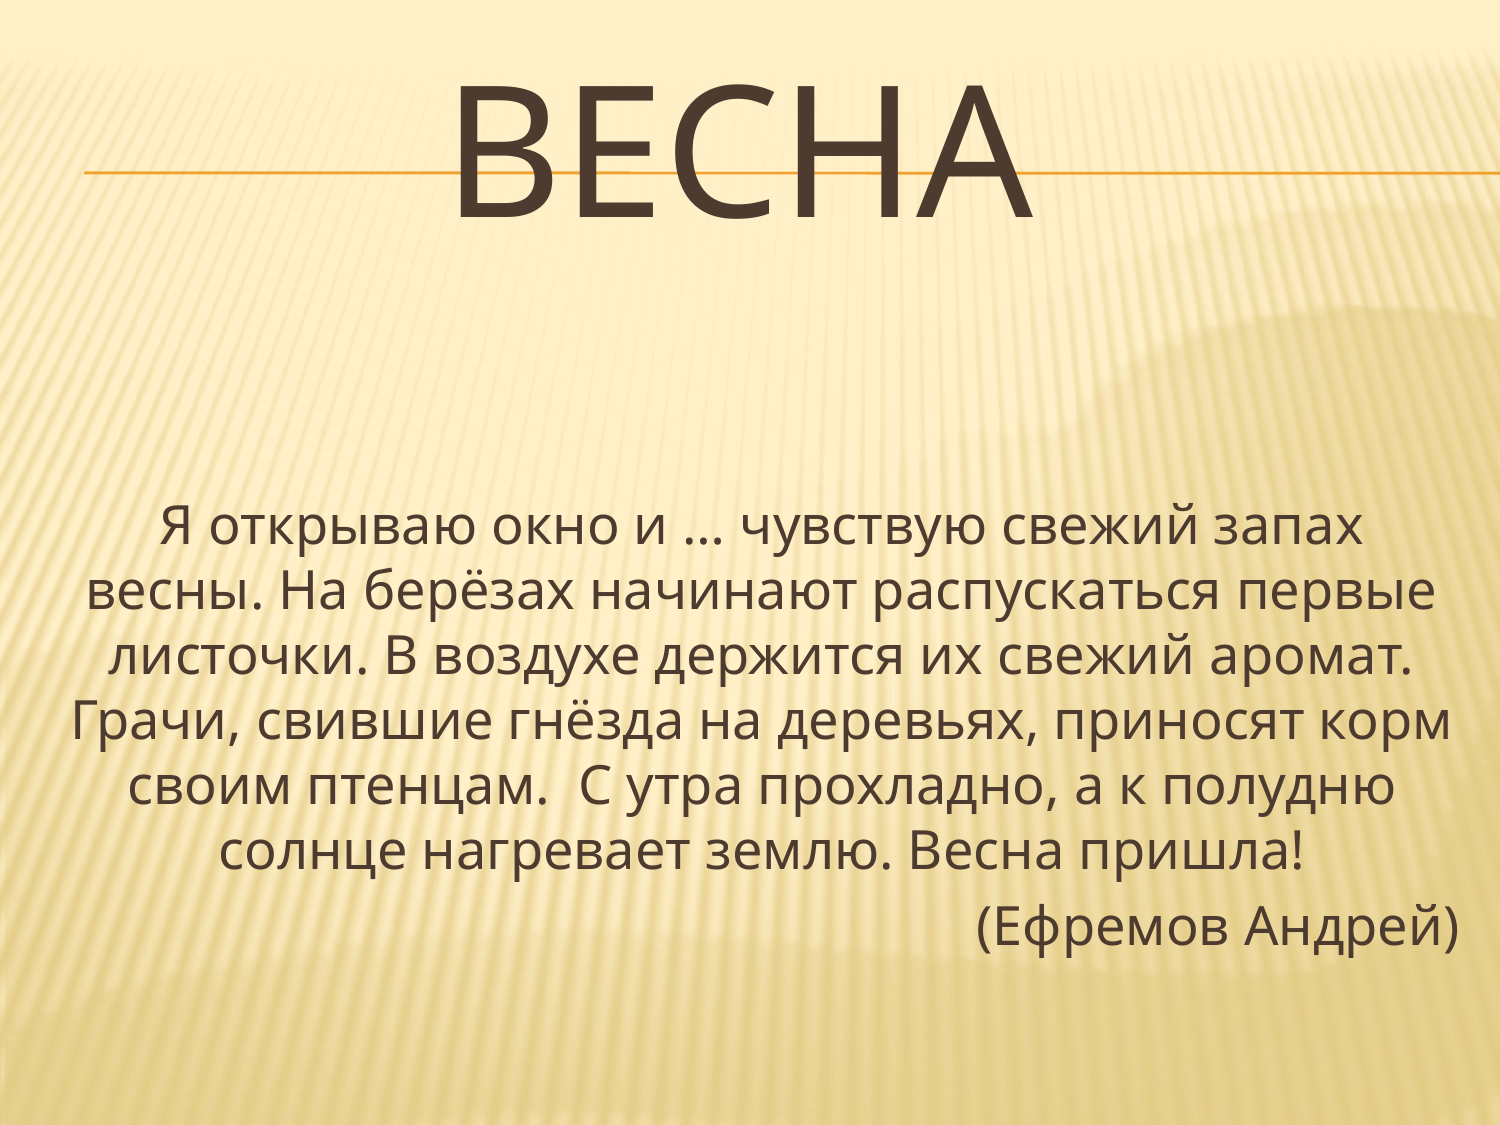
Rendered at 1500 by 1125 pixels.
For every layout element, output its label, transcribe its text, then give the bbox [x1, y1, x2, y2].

list Я открываю окно и … чувствую свежий запах весны. На берёзах начинают распускаться первые листочки. В воздухе держится их свежий аромат. Грачи, свившие гнёзда на деревьях, приносят корм своим птенцам. С утра прохладно, а к полудню солнце нагревает землю. Весна пришла! (Ефремов Андрей) [50, 254, 1475, 998]
title Весна [50, 75, 1475, 213]
